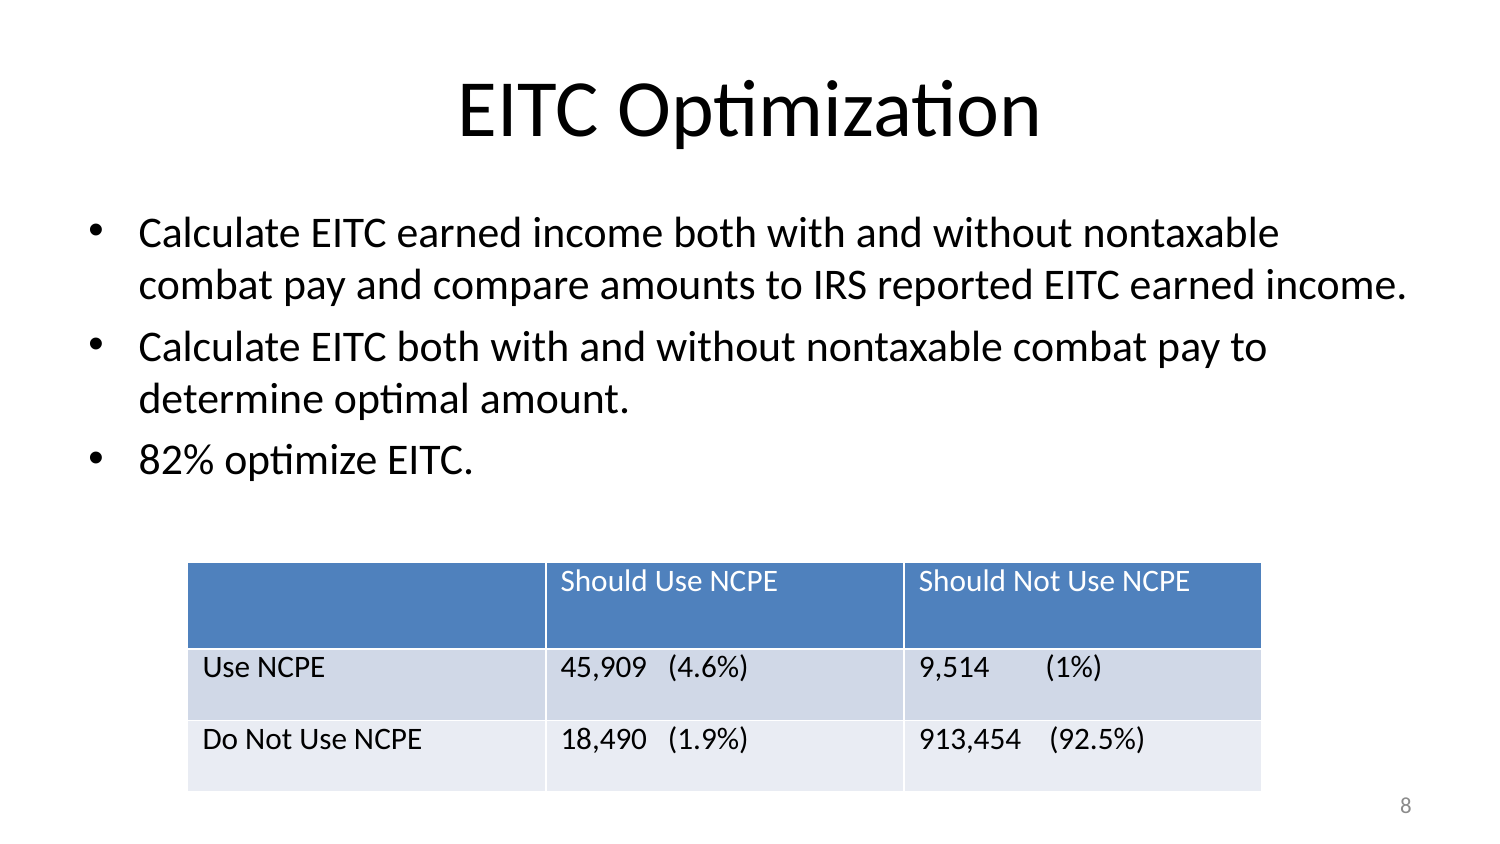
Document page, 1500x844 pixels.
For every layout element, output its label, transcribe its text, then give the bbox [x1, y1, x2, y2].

table_cell 18,490 (1.9%) [547, 721, 903, 791]
table_cell 45,909 (4.6%) [547, 650, 903, 720]
table_header Should Not Use NCPE [905, 563, 1261, 648]
table_cell Use NCPE [188, 650, 545, 720]
title EITC Optimization [74, 33, 1425, 175]
list Calculate EITC earned income both with and without nontaxable combat pay and compare amounts to IRS reported EITC earned income. Calculate EITC both with and without nontaxable combat pay to determine optimal amount. 82% optimize EITC. [74, 196, 1425, 544]
table_header Should Use NCPE [547, 563, 903, 648]
table_cell 913,454 (92.5%) [905, 721, 1261, 791]
slide_number 8 [1074, 782, 1426, 827]
table_header [188, 563, 545, 648]
table_cell Do Not Use NCPE [188, 721, 545, 791]
table_cell 9,514 (1%) [905, 650, 1261, 720]
